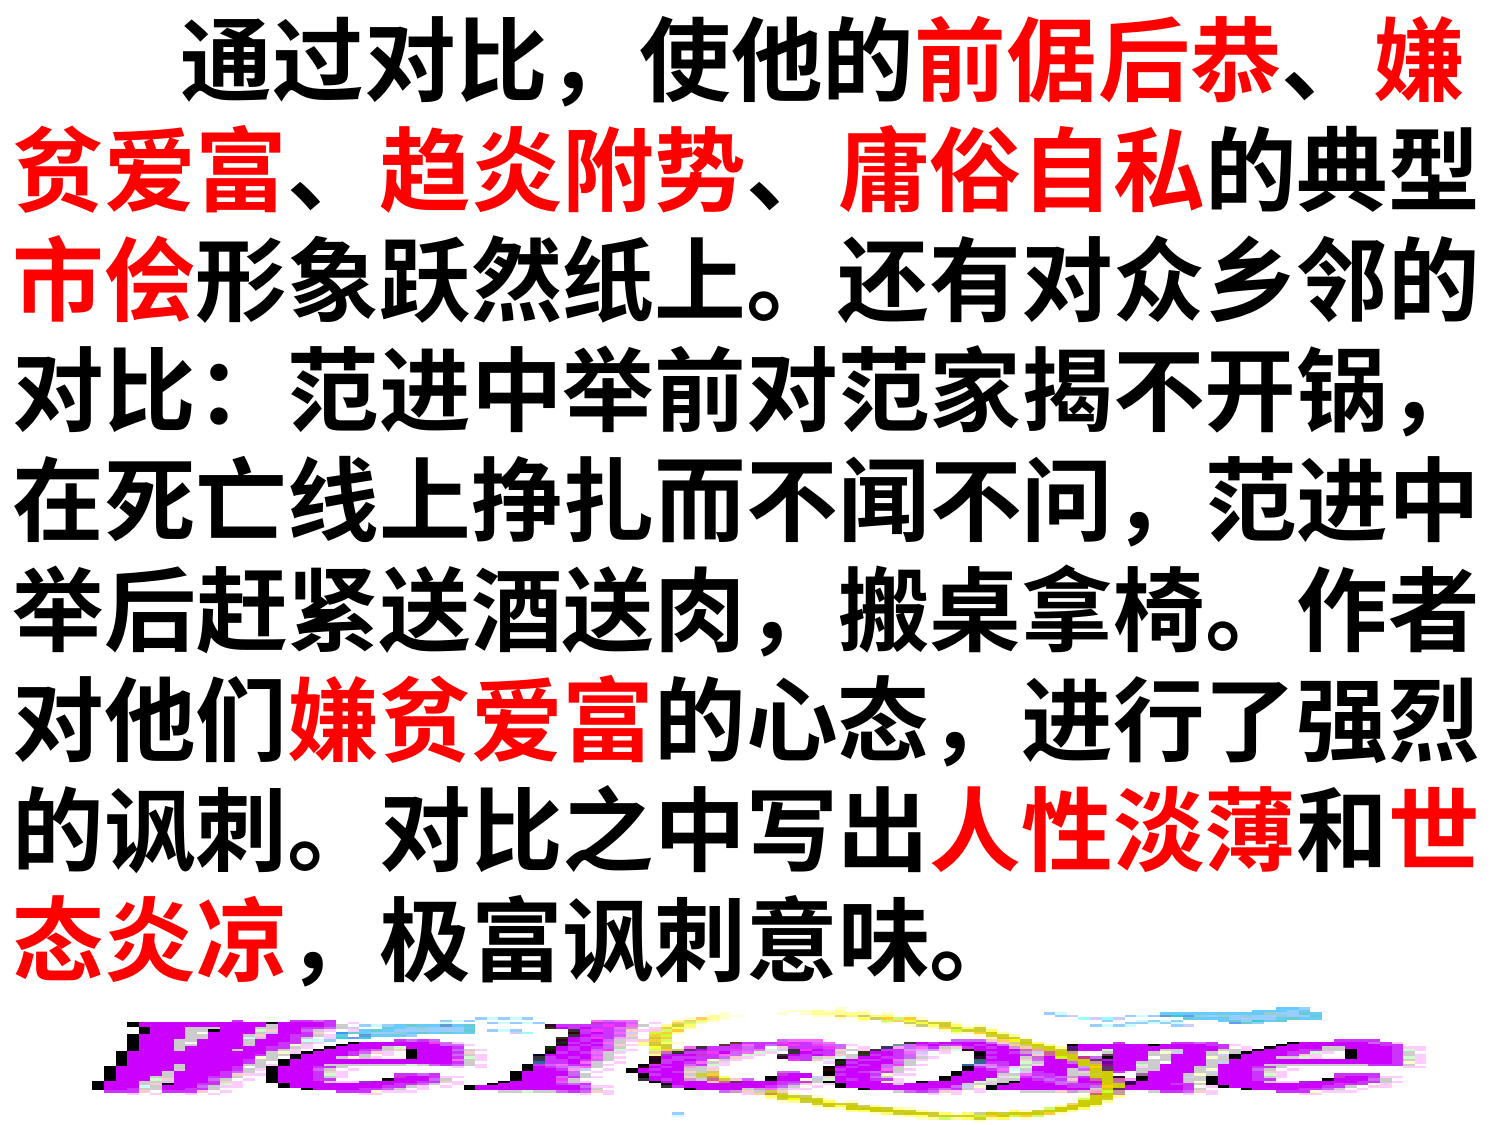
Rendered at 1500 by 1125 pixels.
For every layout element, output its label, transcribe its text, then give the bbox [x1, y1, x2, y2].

picture [0, 1003, 1500, 1125]
list 通过对比，使他的前倨后恭、嫌贫爱富、趋炎附势、庸俗自私的典型市侩形象跃然纸上。还有对众乡邻的对比：范进中举前对范家揭不开锅，在死亡线上挣扎而不闻不问，范进中举后赶紧送酒送肉，搬桌拿椅。作者对他们嫌贫爱富的心态，进行了强烈的讽刺。对比之中写出人性淡薄和世态炎凉，极富讽刺意味。 [0, 0, 1500, 1003]
